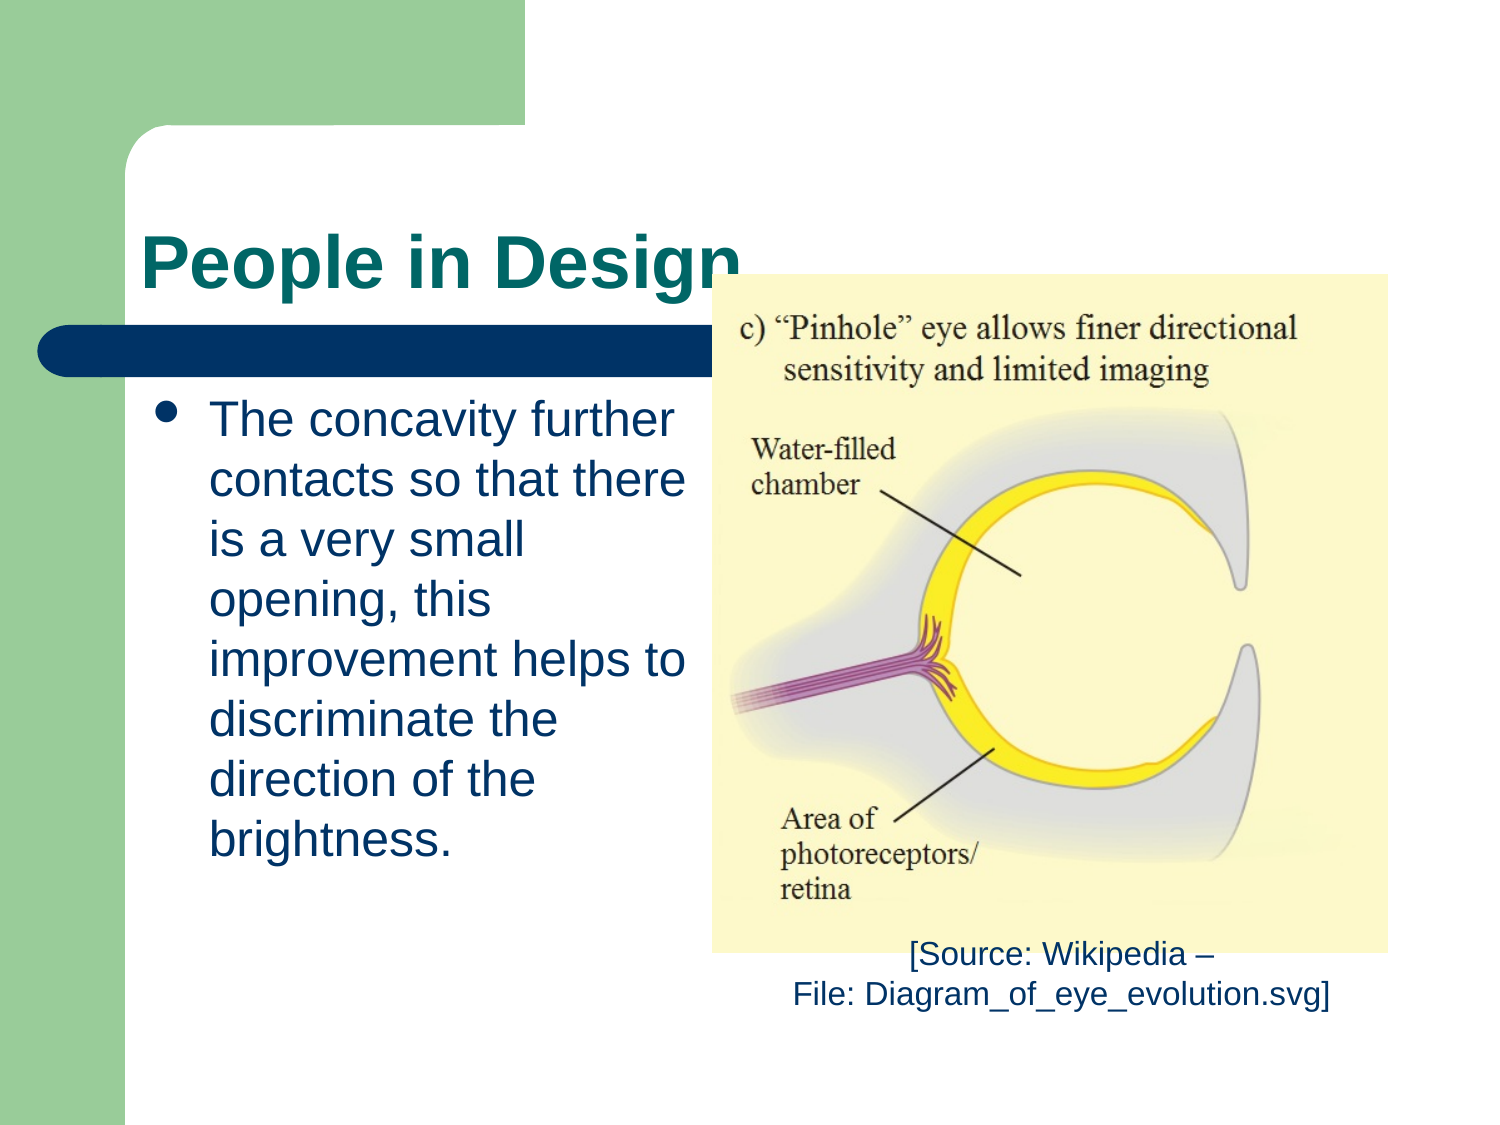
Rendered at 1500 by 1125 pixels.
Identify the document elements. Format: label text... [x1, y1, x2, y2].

text_box [Source: Wikipedia – File: Diagram_of_eye_evolution.svg] [777, 961, 1347, 1020]
list The concavity further contacts so that there is a very small opening, this improvement helps to discriminate the direction of the brightness. [137, 378, 707, 941]
picture [712, 274, 1388, 953]
title People in Design [124, 124, 1426, 313]
